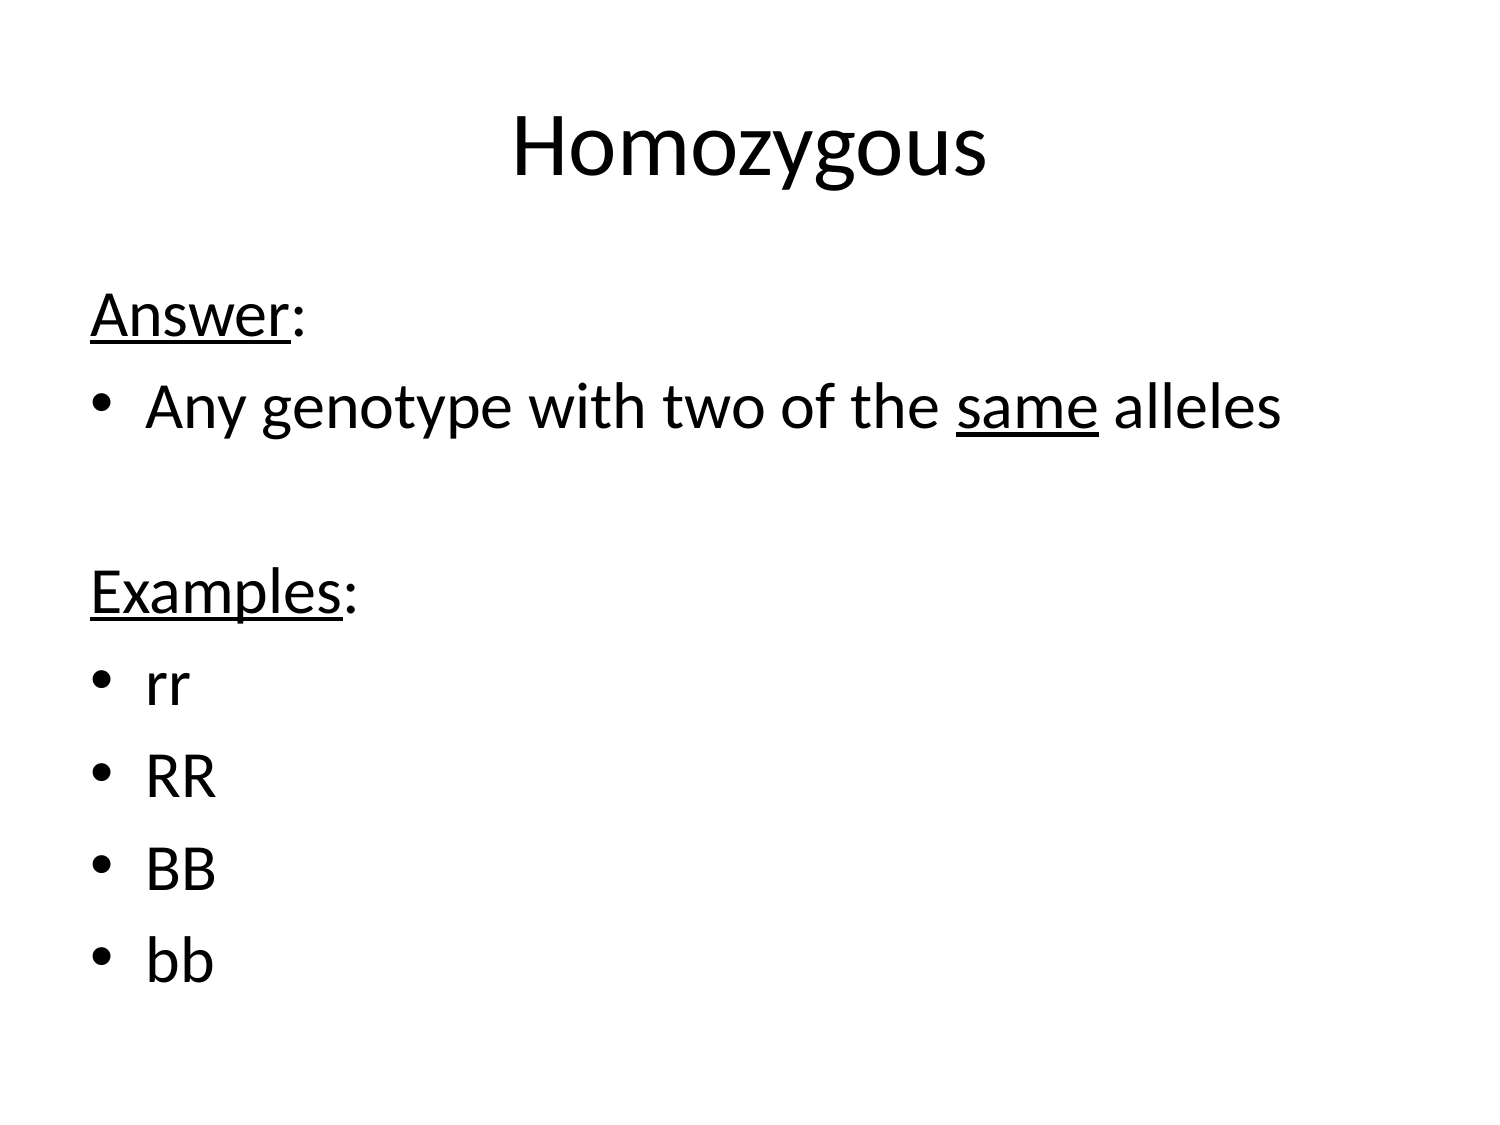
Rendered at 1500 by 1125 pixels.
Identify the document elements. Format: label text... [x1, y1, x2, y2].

list Answer: Any genotype with two of the same alleles Examples: rr RR BB bb [75, 262, 1425, 1005]
title Homozygous [75, 45, 1425, 233]
